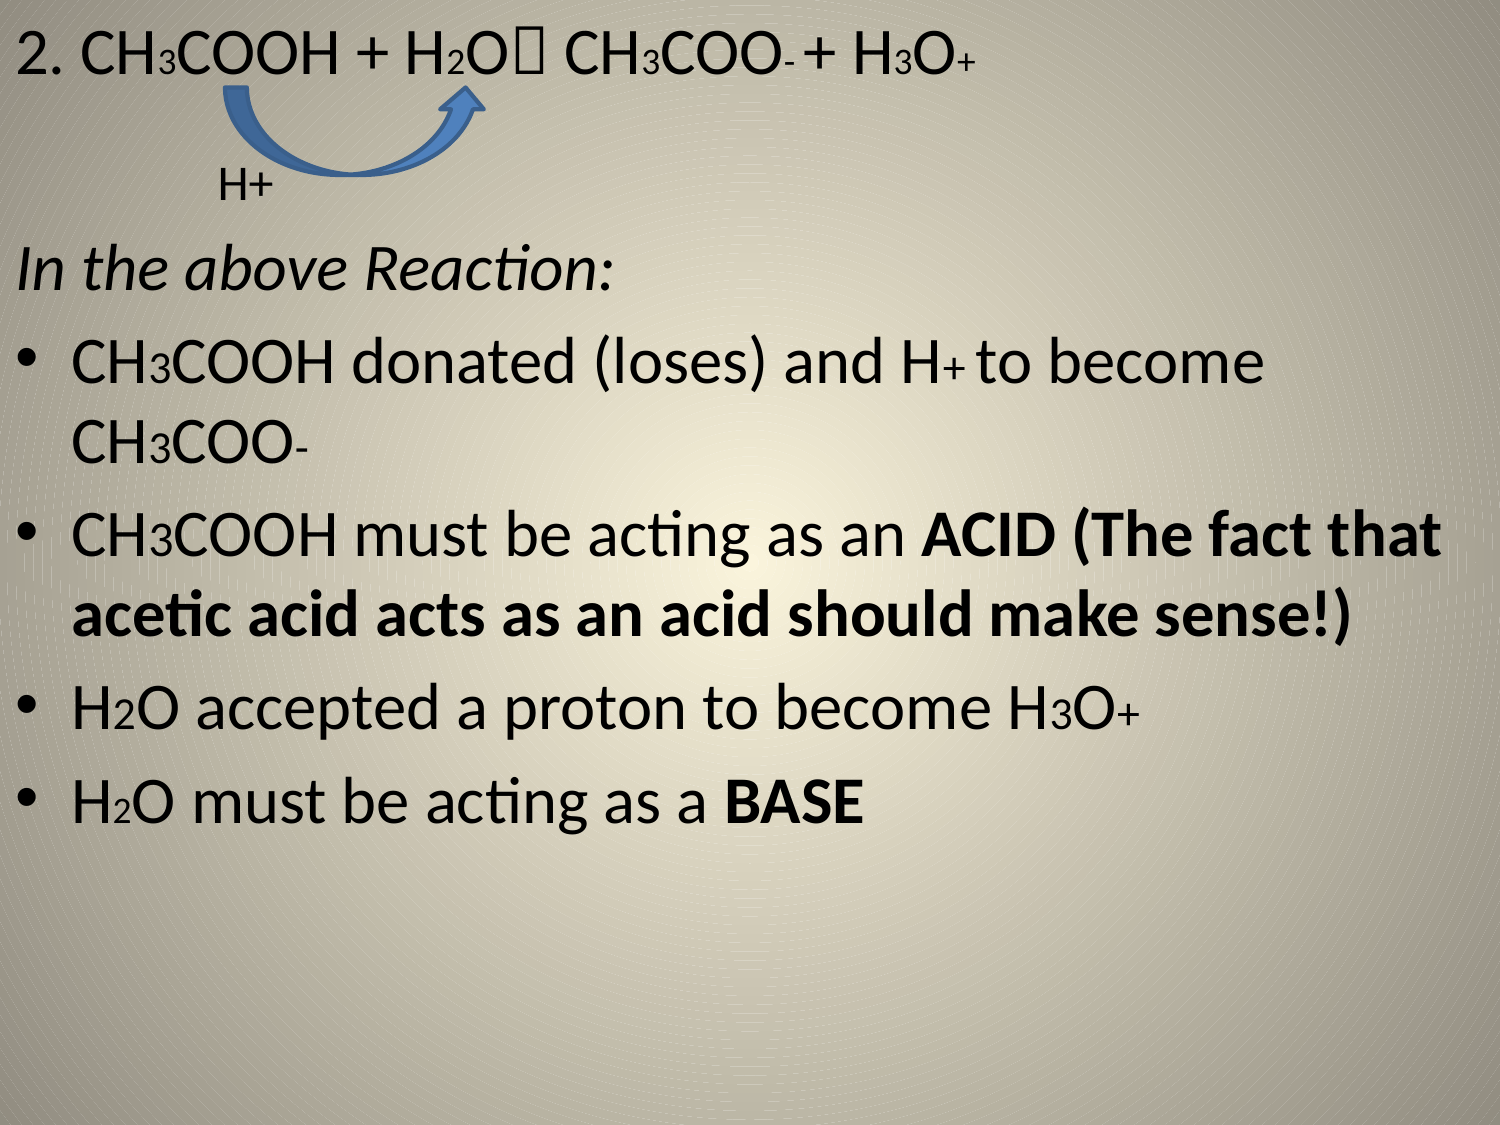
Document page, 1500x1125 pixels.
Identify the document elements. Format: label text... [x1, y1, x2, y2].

text_box [222, 85, 486, 178]
list 2. CH3COOH + H2O CH3COO- + H3O+ H+ In the above Reaction: CH3COOH donated (loses) and H+ to become CH3COO- CH3COOH must be acting as an ACID (The fact that acetic acid acts as an acid should make sense!) H2O accepted a proton to become H3O+ H2O must be acting as a BASE [0, 0, 1500, 1125]
